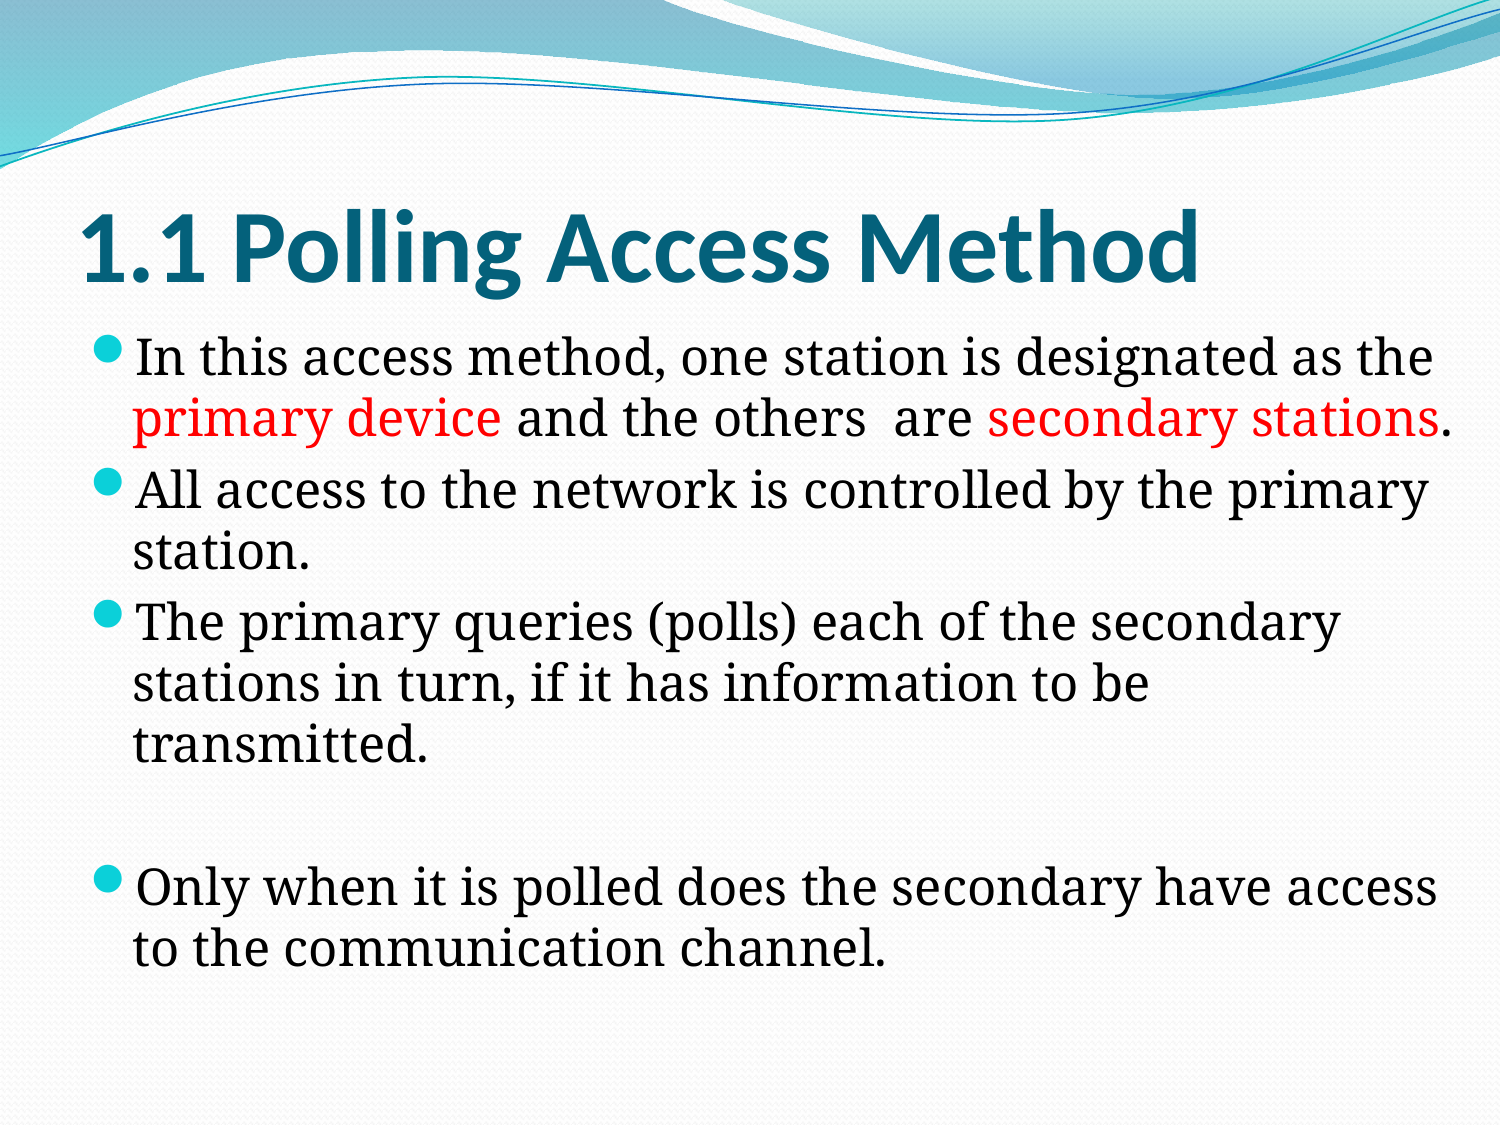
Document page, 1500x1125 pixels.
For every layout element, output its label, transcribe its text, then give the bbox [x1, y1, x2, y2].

list In this access method, one station is designated as the primary device and the others are secondary stations. All access to the network is controlled by the primary station. The primary queries (polls) each of the secondary stations in turn, if it has information to be transmitted. Only when it is polled does the secondary have access to the communication channel. [75, 317, 1471, 1038]
title 1.1 Polling Access Method [75, 115, 1425, 303]
